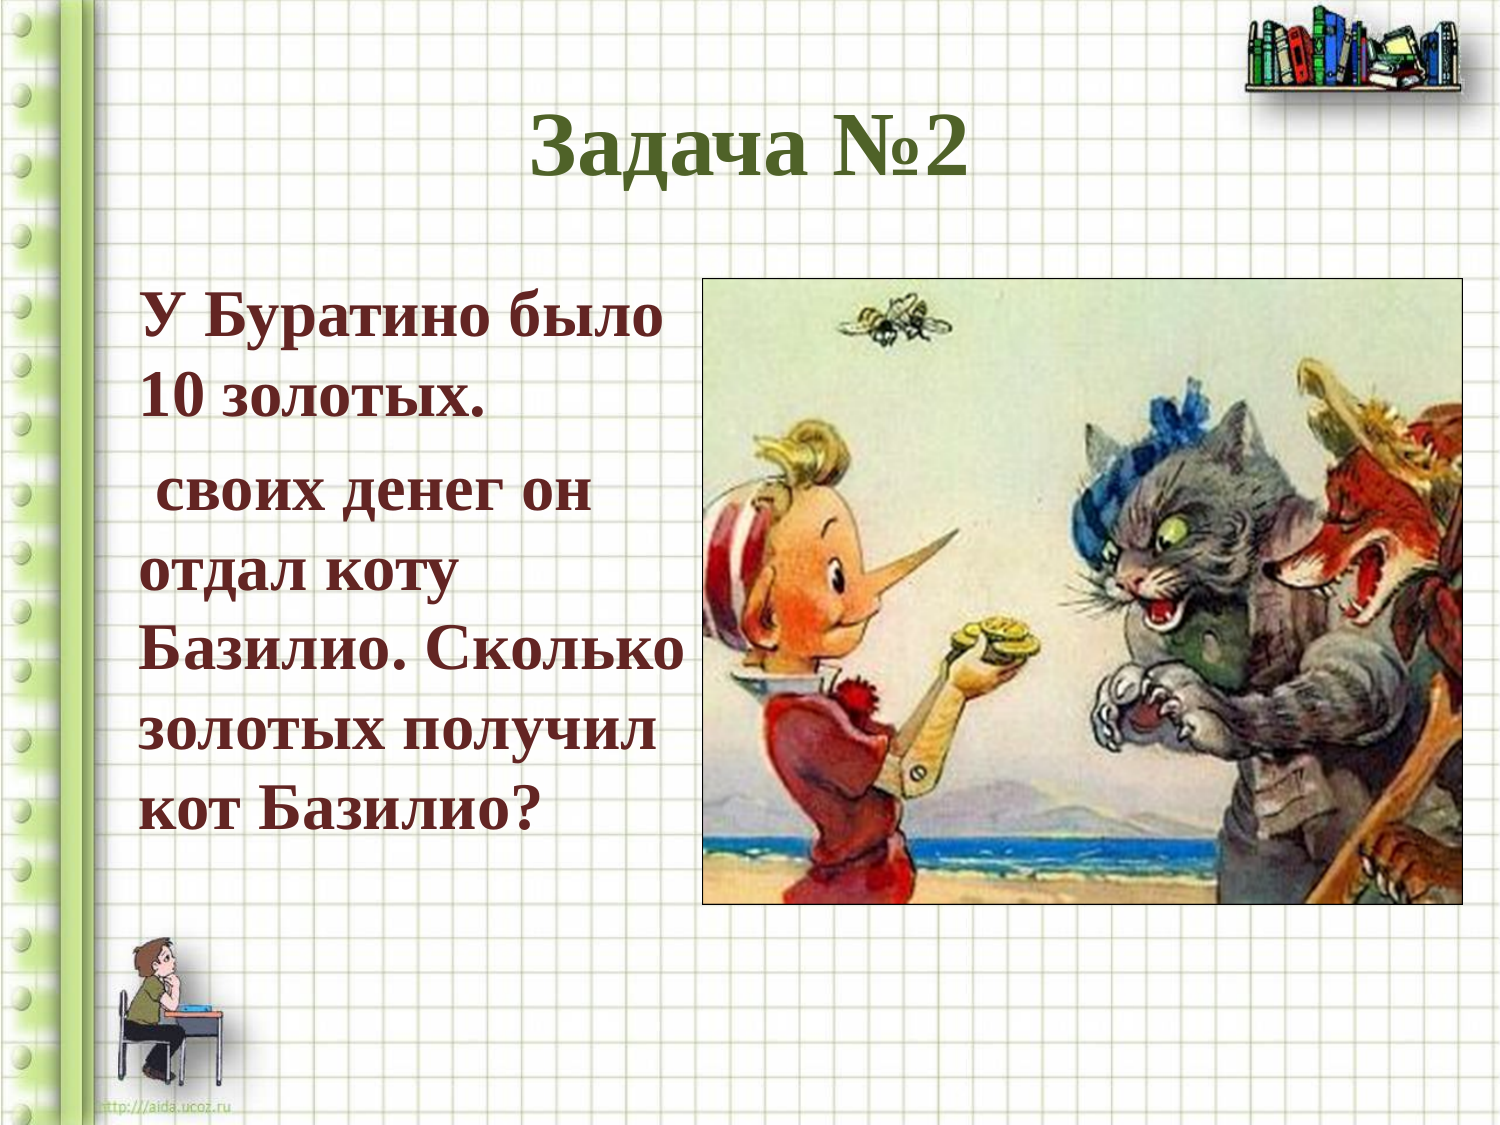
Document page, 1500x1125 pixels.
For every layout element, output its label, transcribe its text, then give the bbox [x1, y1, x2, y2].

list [702, 278, 1463, 906]
picture [0, 0, 1500, 1125]
title Задача №2 [75, 45, 1425, 233]
